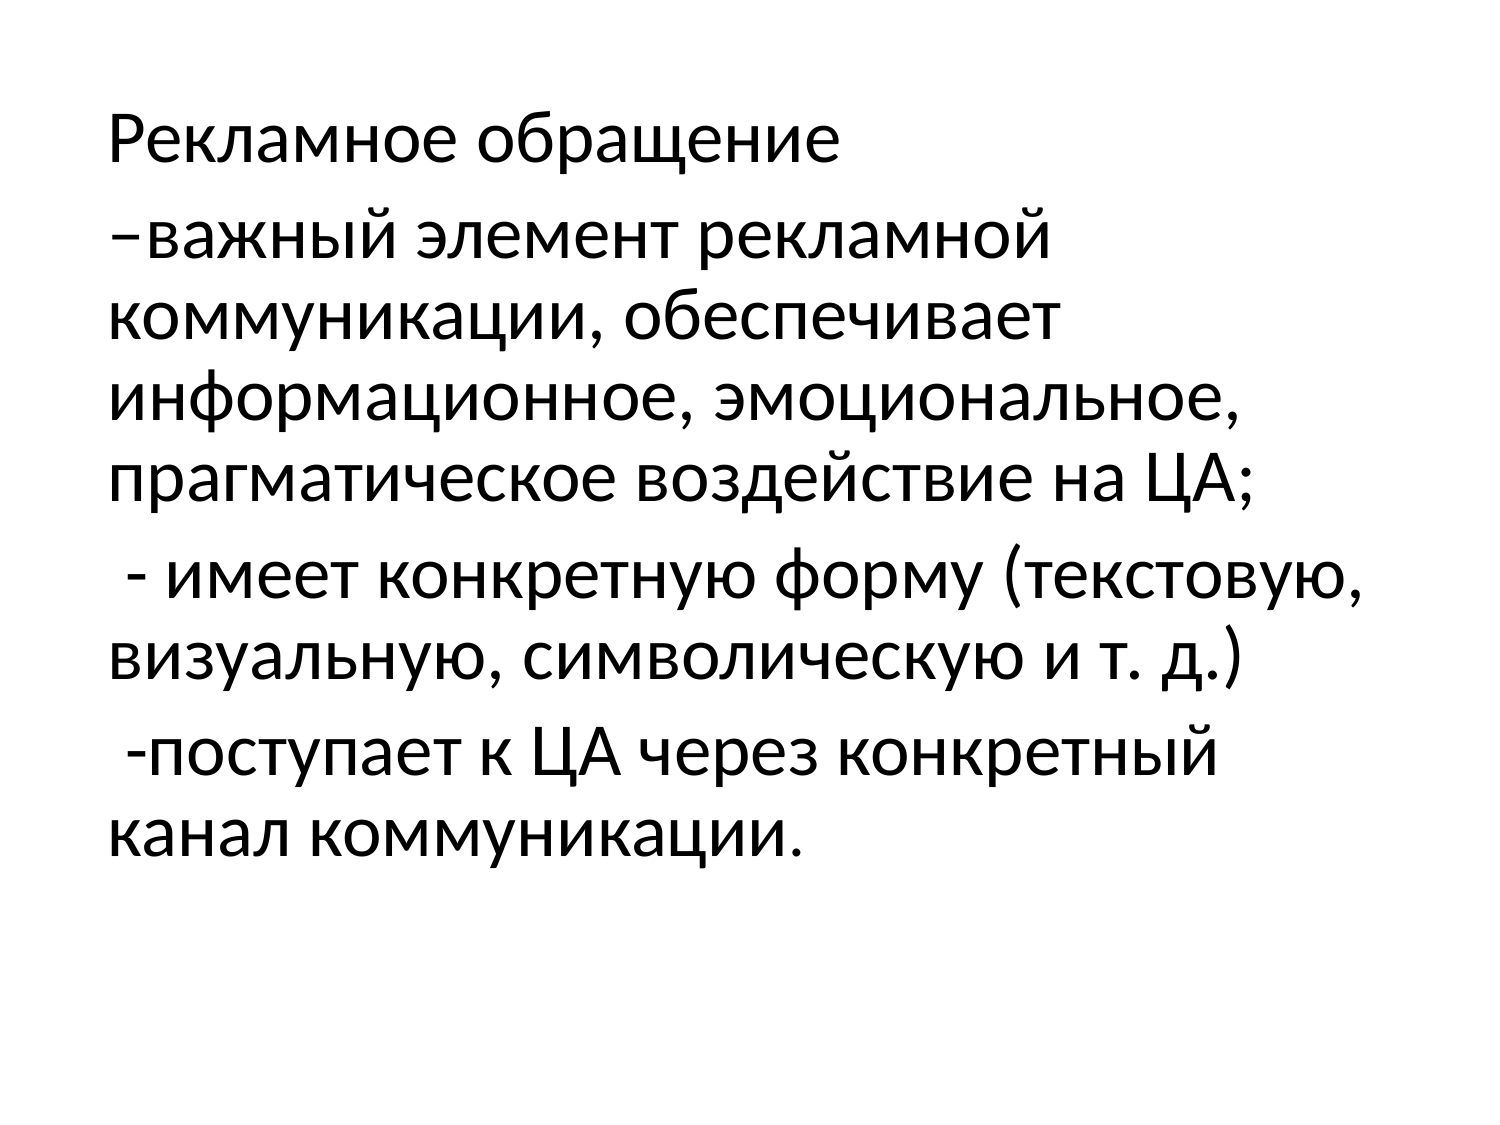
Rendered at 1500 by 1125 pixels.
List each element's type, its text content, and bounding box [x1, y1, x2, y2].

list Рекламное обращение –важный элемент рекламной коммуникации, обеспечивает информационное, эмоциональное, прагматическое воздействие на ЦА; - имеет конкретную форму (текстовую, визуальную, символическую и т. д.) -поступает к ЦА через конкретный канал коммуникации. [75, 90, 1425, 1079]
